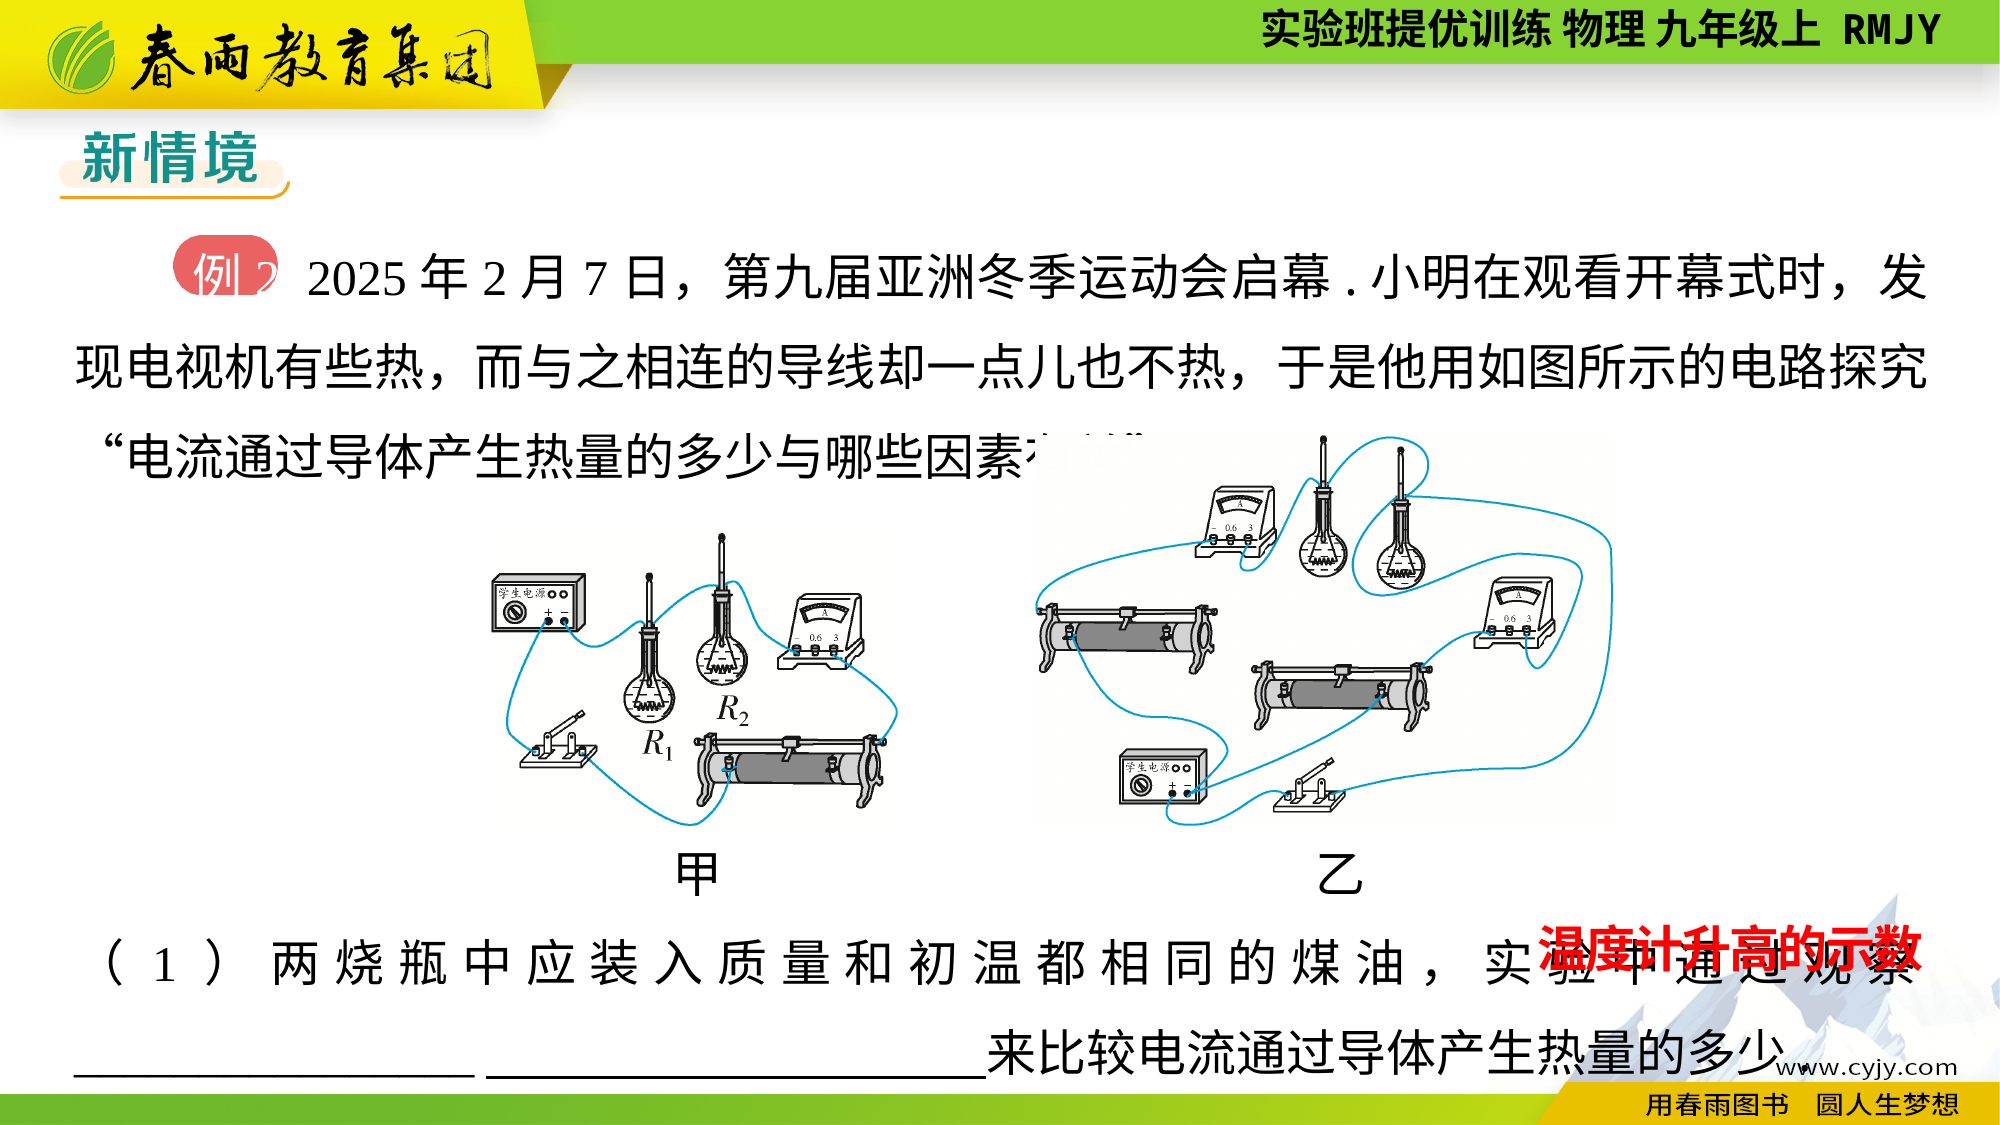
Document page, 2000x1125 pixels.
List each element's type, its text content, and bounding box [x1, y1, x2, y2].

text_box 乙 [1300, 835, 1381, 910]
picture [0, 0, 2000, 1125]
list 例2 2025年2月7日，第九届亚洲冬季运动会启幕.小明在观看开幕式时，发现电视机有些热，而与之相连的导线却一点儿也不热，于是他用如图所示的电路探究“电流通过导体产生热量的多少与哪些因素有关”. （1）两烧瓶中应装入质量和初温都相同的煤油，实验中通过观察________________ 来比较电流通过导体产生热量的多少. [59, 208, 1944, 1121]
text_box 温度计升高的示数 [1523, 910, 1939, 986]
text_box 甲 [657, 834, 738, 910]
